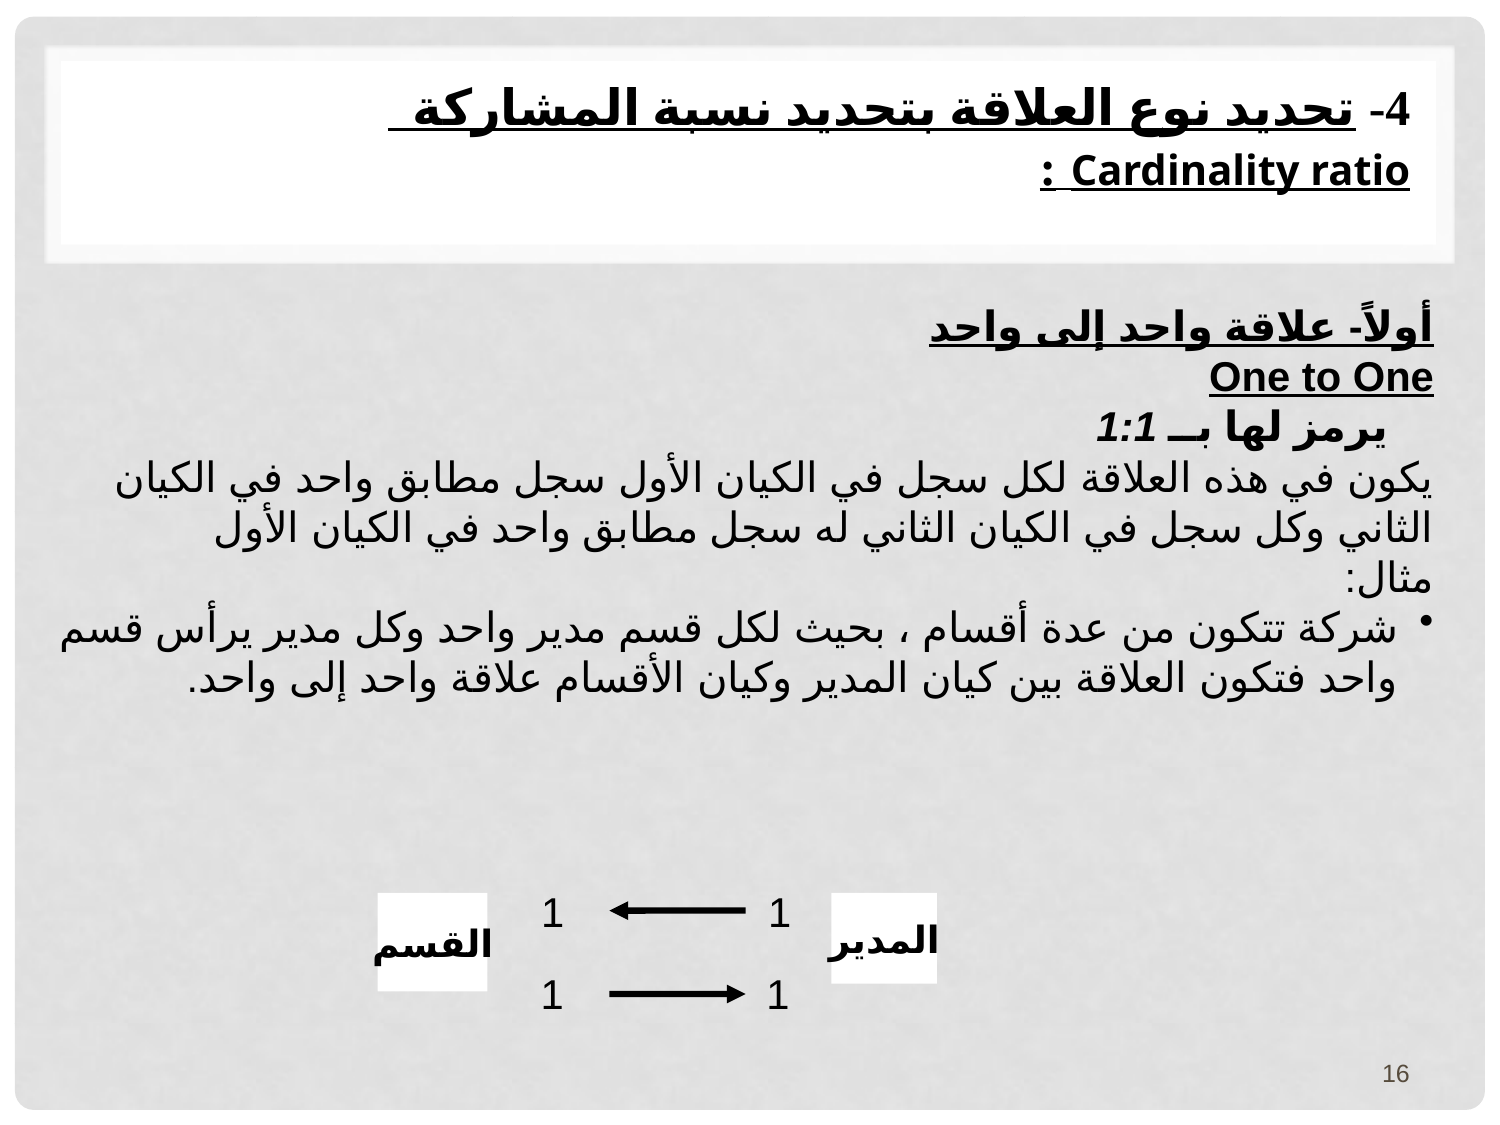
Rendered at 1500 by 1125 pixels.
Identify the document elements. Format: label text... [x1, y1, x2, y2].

slide_number 16 [1074, 1042, 1425, 1103]
text_box 4- تحديد نوع العلاقة بتحديد نسبة المشاركة Cardinality ratio : [159, 67, 1426, 203]
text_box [222, 845, 1088, 1072]
text_box أولاً- علاقة واحد إلى واحد One to One يرمز لها بــ 1:1 يكون في هذه العلاقة لكل سجل في الكيان الأول سجل مطابق واحد في الكيان الثاني وكل سجل في الكيان الثاني له سجل مطابق واحد في الكيان الأول مثال: شركة تتكون من عدة أقسام ، بحيث لكل قسم مدير واحد وكل مدير يرأس قسم واحد فتكون العلاقة بين كيان المدير وكيان الأقسام علاقة واحد إلى واحد. [42, 292, 1449, 708]
